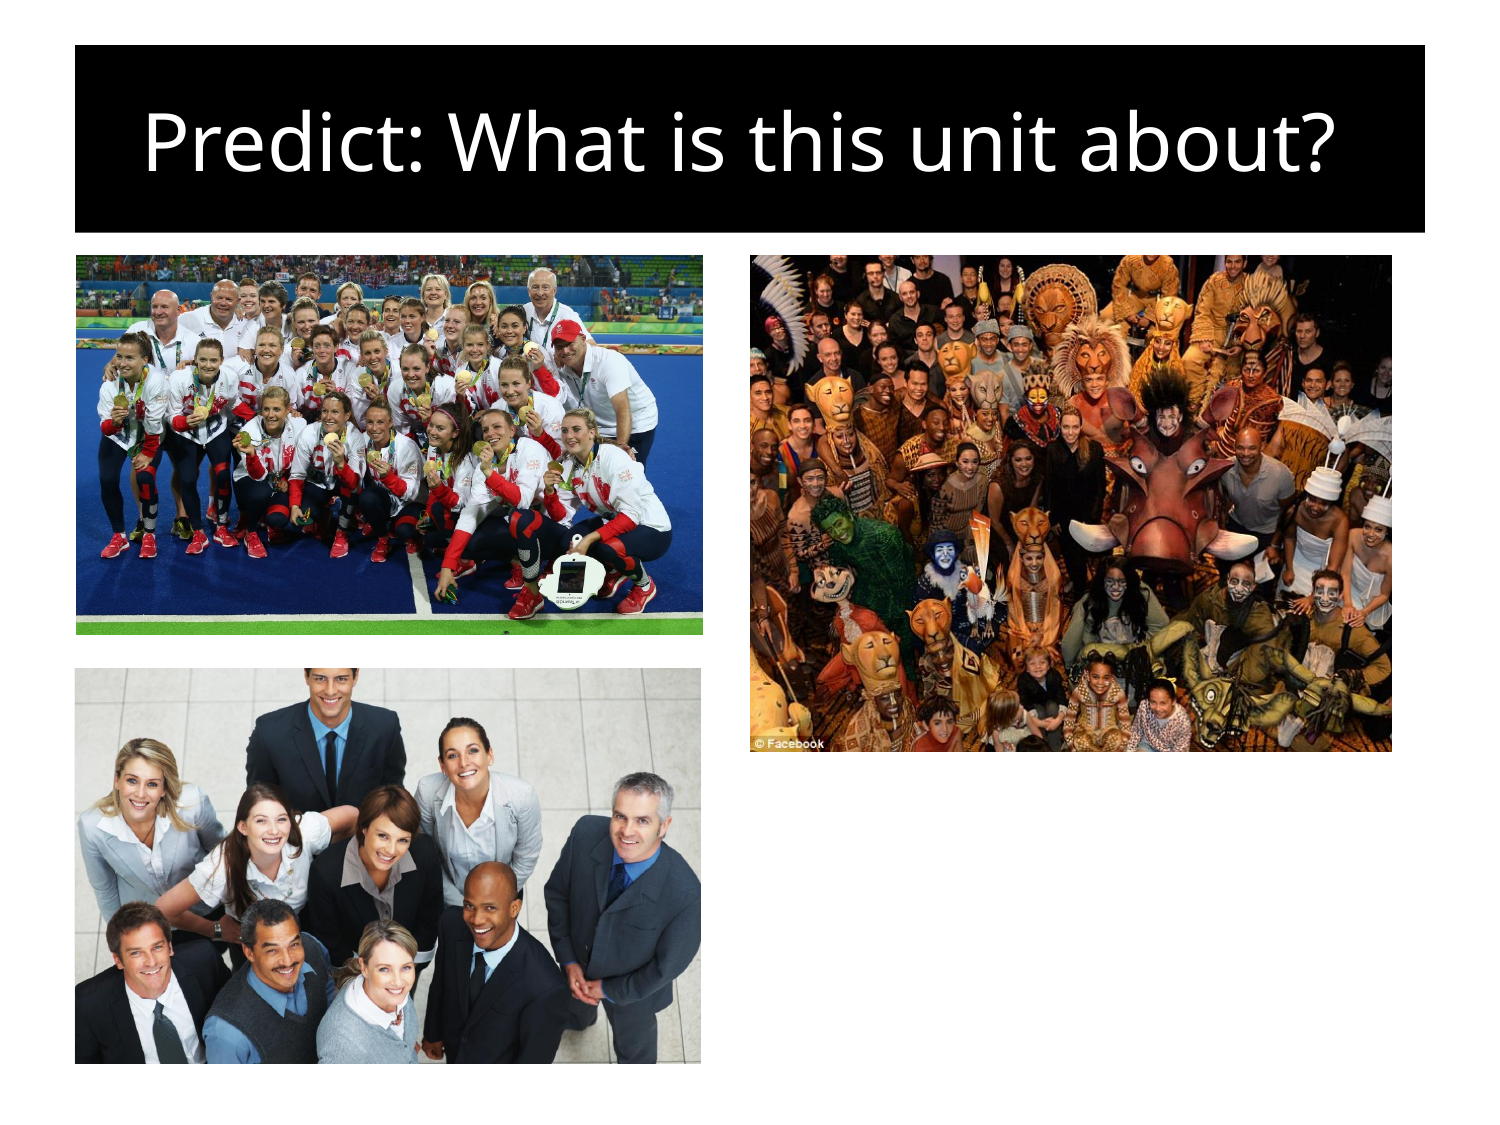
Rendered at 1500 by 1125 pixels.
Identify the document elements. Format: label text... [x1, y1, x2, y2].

picture [76, 255, 703, 635]
picture [74, 668, 701, 1064]
picture [749, 255, 1393, 752]
title Predict: What is this unit about? [75, 45, 1425, 233]
